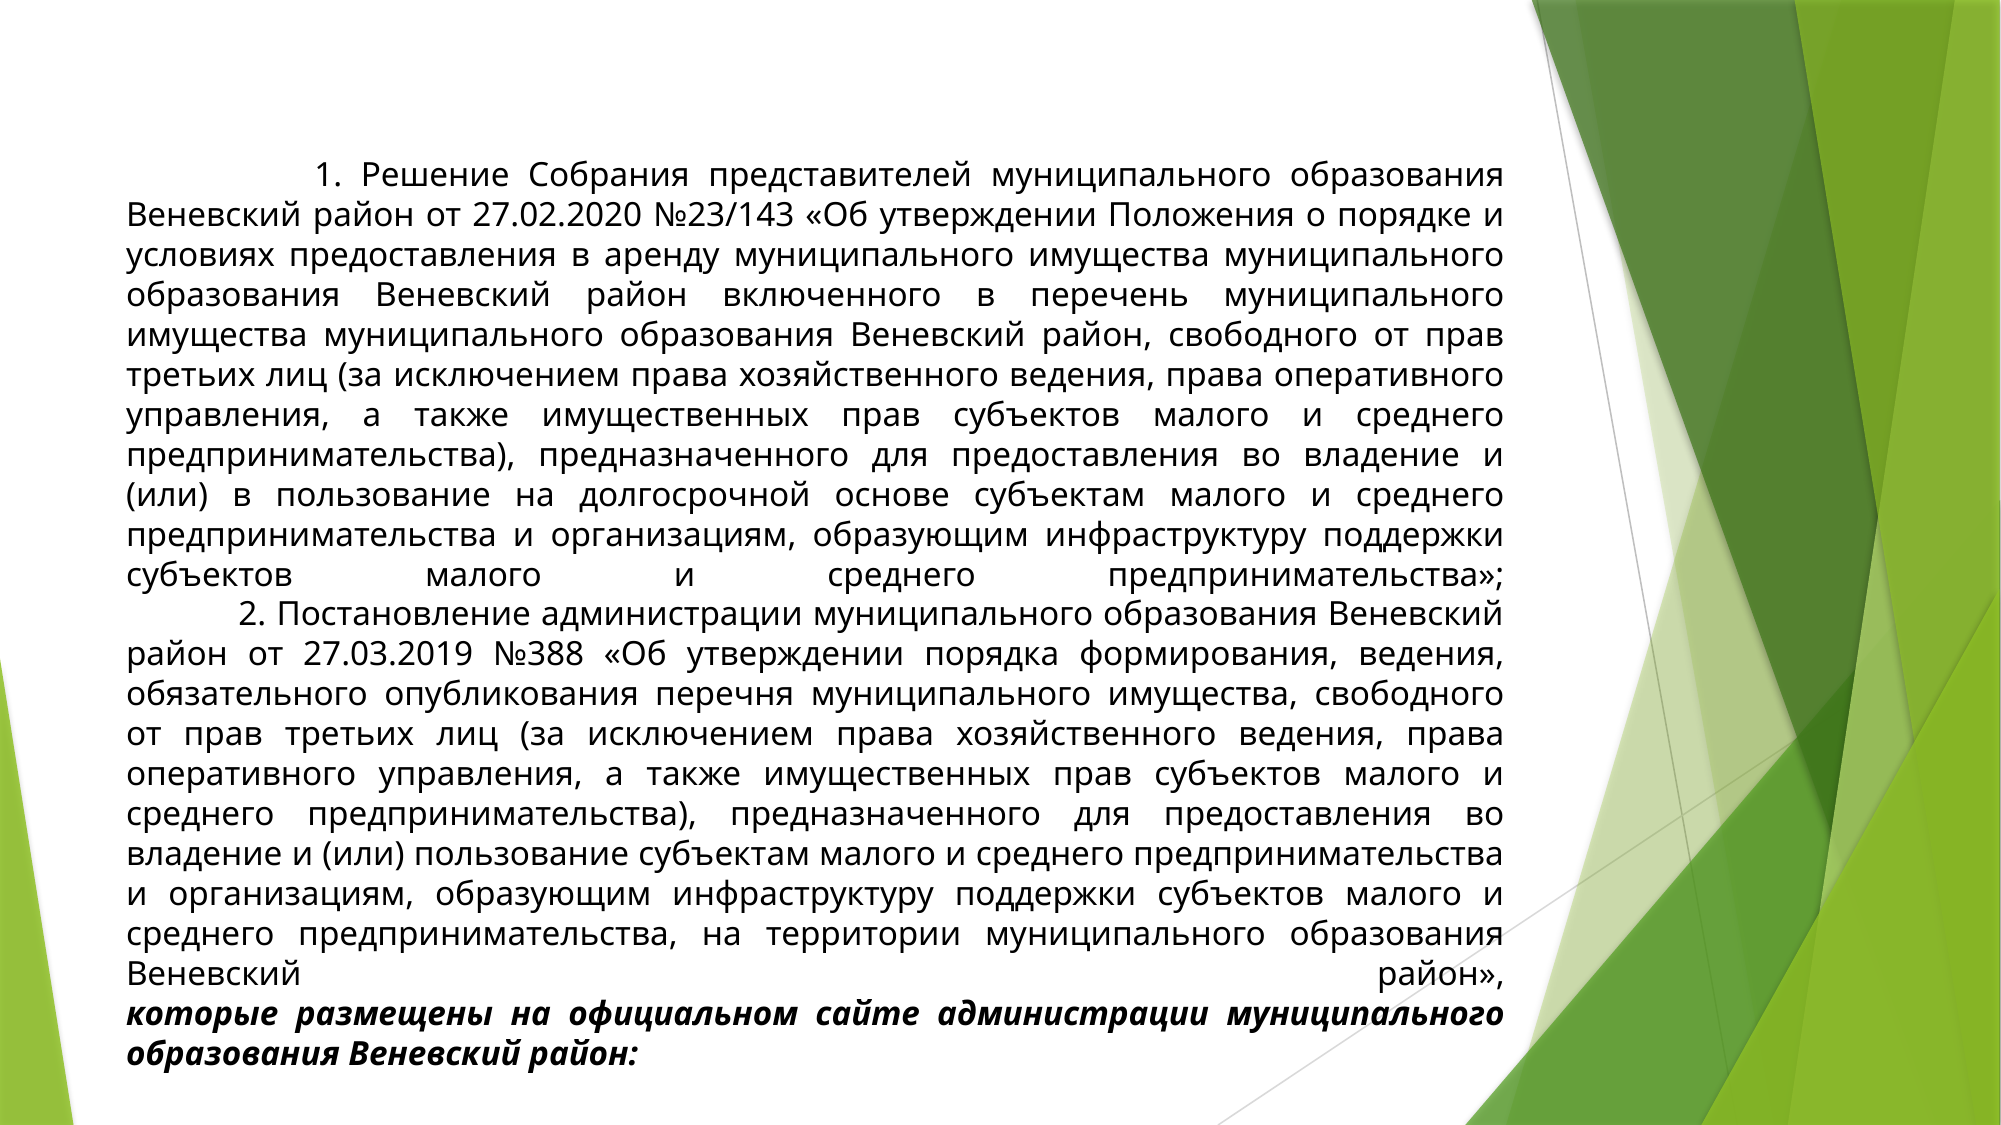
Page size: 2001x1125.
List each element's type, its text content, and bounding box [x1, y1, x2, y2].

title 1. Решение Собрания представителей муниципального образования Веневский район от 27.02.2020 №23/143 «Об утверждении Положения о порядке и условиях предоставления в аренду муниципального имущества муниципального образования Веневский район включенного в перечень муниципального имущества муниципального образования Веневский район, свободного от прав третьих лиц (за исключением права хозяйственного ведения, права оперативного управления, а также имущественных прав субъектов малого и среднего предпринимательства), предназначенного для предоставления во владение и (или) в пользование на долгосрочной основе субъектам малого и среднего предпринимательства и организациям, образующим инфраструктуру поддержки субъектов малого и среднего предпринимательства»; 2. Постановление администрации муниципального образования Веневский район от 27.03.2019 №388 «Об утверждении порядка формирования, ведения, обязательного опубликования перечня муниципального имущества, свободного от прав третьих лиц (за исключением права хозяйственного ведения, права оперативного управления, а также имущественных прав субъектов малого и среднего предпринимательства), предназначенного для предоставления во владение и (или) пользование субъектам малого и среднего предпринимательства и организациям, образующим инфраструктуру поддержки субъектов малого и среднего предпринимательства, на территории муниципального образования Веневский район», которые размещены на официальном сайте администрации муниципального образования Веневский район: [111, 145, 1522, 1040]
